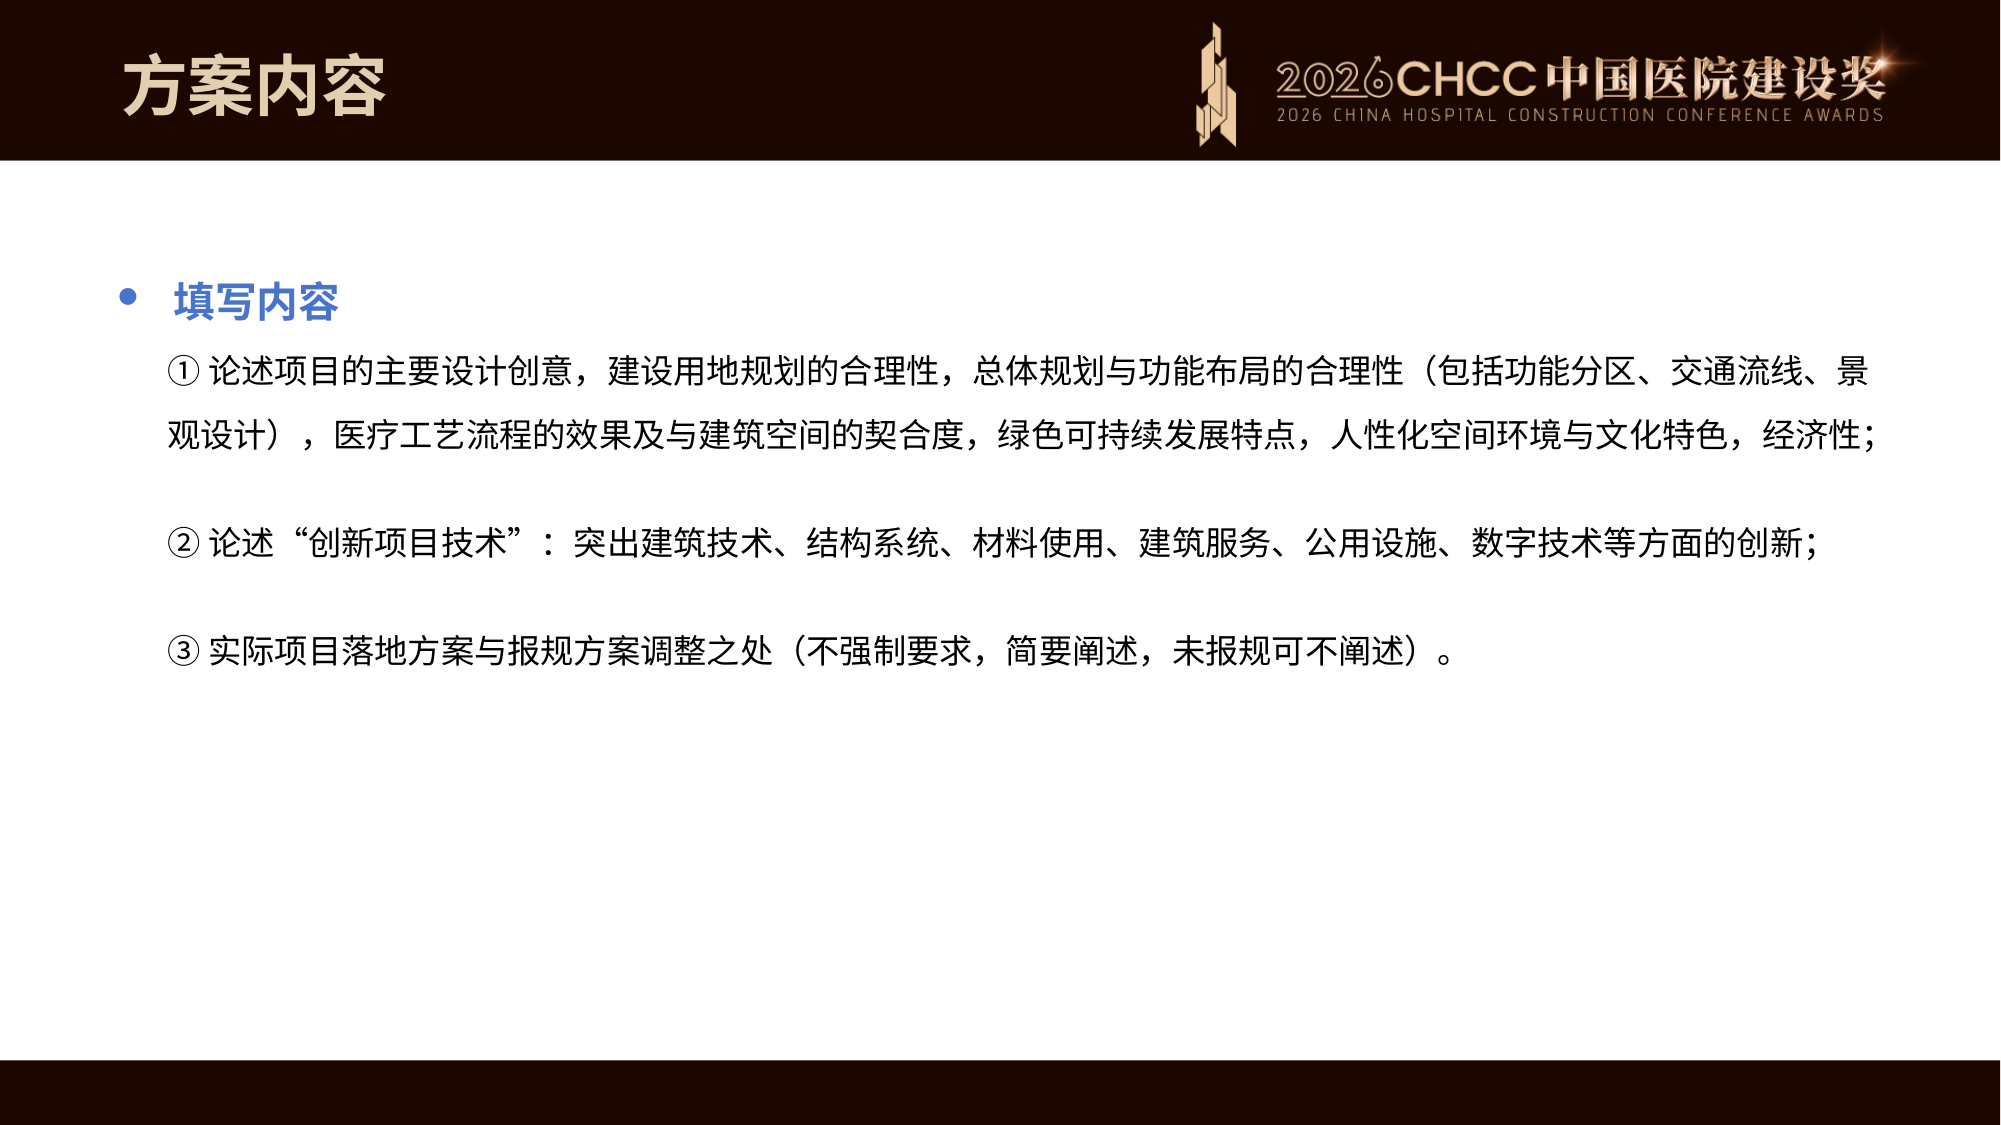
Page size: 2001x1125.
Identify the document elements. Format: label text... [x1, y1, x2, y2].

text_box 填写内容 [117, 244, 934, 327]
picture [0, 0, 2001, 1125]
text_box 方案内容 [106, 36, 563, 132]
text_box ①论述项目的主要设计创意，建设用地规划的合理性，总体规划与功能布局的合理性（包括功能分区、交通流线、景观设计），医疗工艺流程的效果及与建筑空间的契合度，绿色可持续发展特点，人性化空间环境与文化特色，经济性； ②论述“创新项目技术”：突出建筑技术、结构系统、材料使用、建筑服务、公用设施、数字技术等方面的创新； ③实际项目落地方案与报规方案调整之处（不强制要求，简要阐述，未报规可不阐述）。 [108, 326, 1886, 850]
